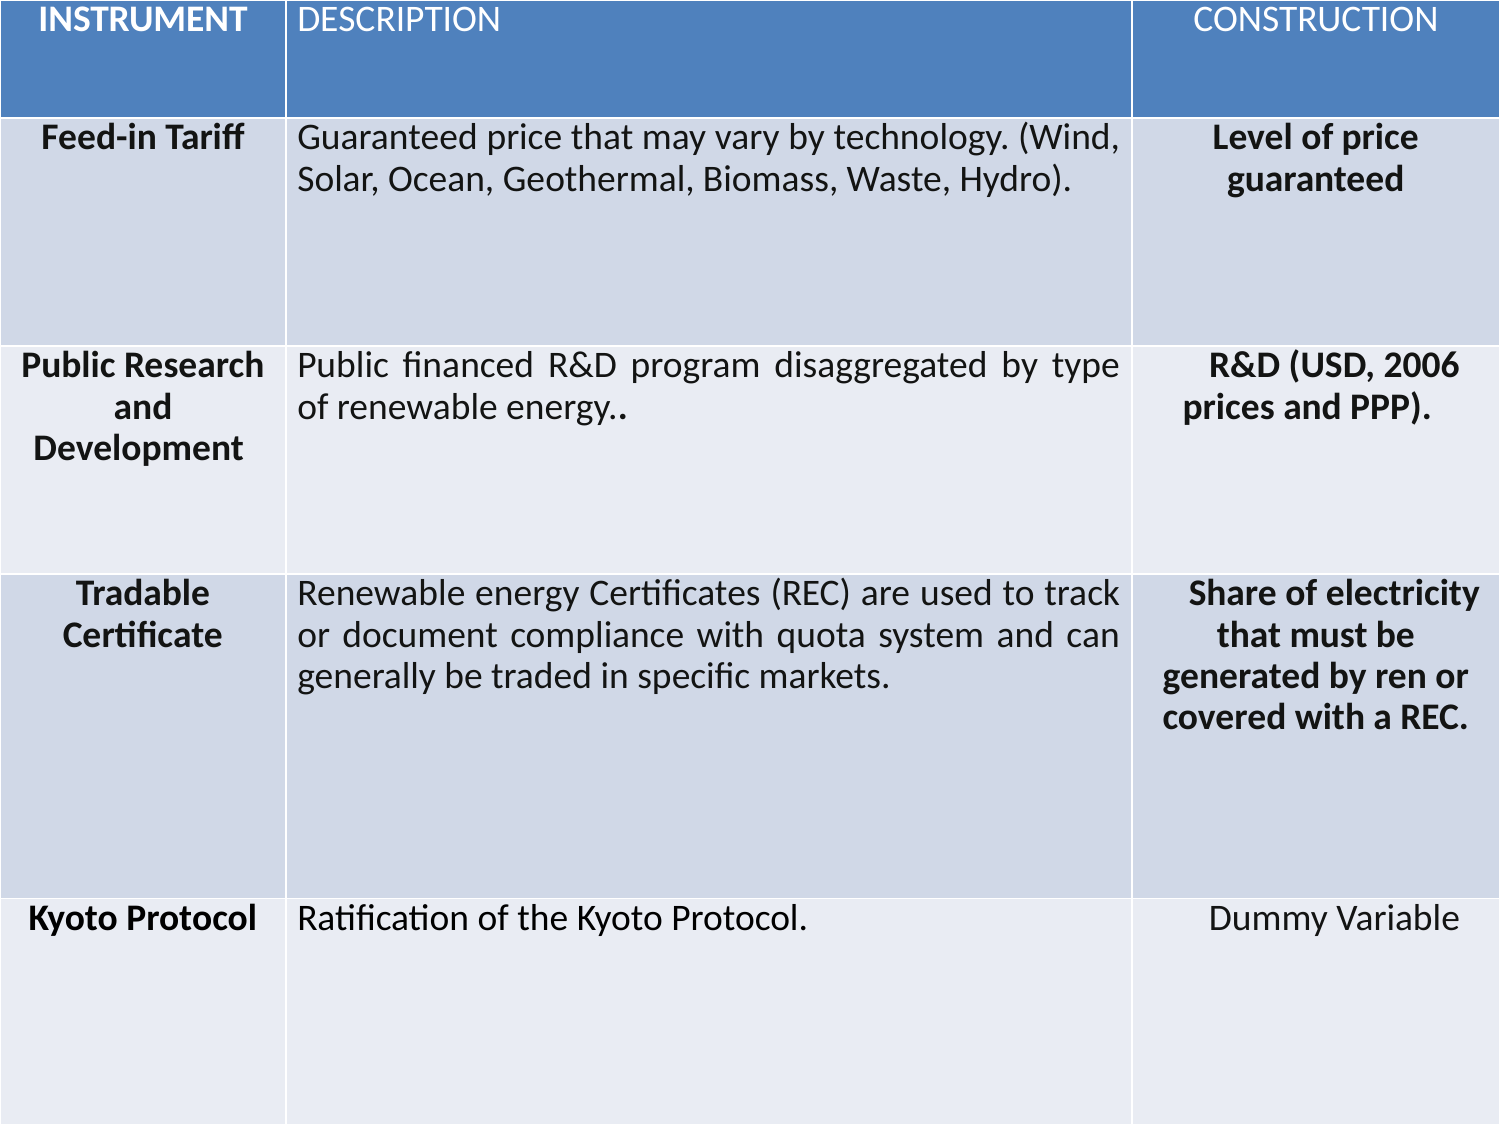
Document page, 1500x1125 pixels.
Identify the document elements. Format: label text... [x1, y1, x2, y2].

table_header INSTRUMENT [1, 1, 285, 117]
table_header CONSTRUCTION [1133, 1, 1499, 117]
table_cell Public financed R&D program disaggregated by type of renewable energy.. [287, 347, 1131, 573]
table_cell Renewable energy Certificates (REC) are used to track or document compliance with quota system and can generally be traded in specific markets. [287, 575, 1131, 898]
table_cell R&D (USD, 2006 prices and PPP). [1133, 347, 1499, 573]
table_cell Share of electricity that must be generated by ren or covered with a REC. [1133, 575, 1499, 898]
table_cell Feed-in Tariff [1, 119, 285, 345]
table_cell Level of price guaranteed [1133, 119, 1499, 345]
table_cell Ratification of the Kyoto Protocol. [287, 899, 1131, 1124]
table_cell Public Research and Development [1, 347, 285, 573]
table_header DESCRIPTION [287, 1, 1131, 117]
table_cell Tradable Certificate [1, 575, 285, 898]
table_cell Dummy Variable [1133, 899, 1499, 1124]
table_cell Guaranteed price that may vary by technology. (Wind, Solar, Ocean, Geothermal, Biomass, Waste, Hydro). [287, 119, 1131, 345]
table_cell Kyoto Protocol [1, 899, 285, 1124]
